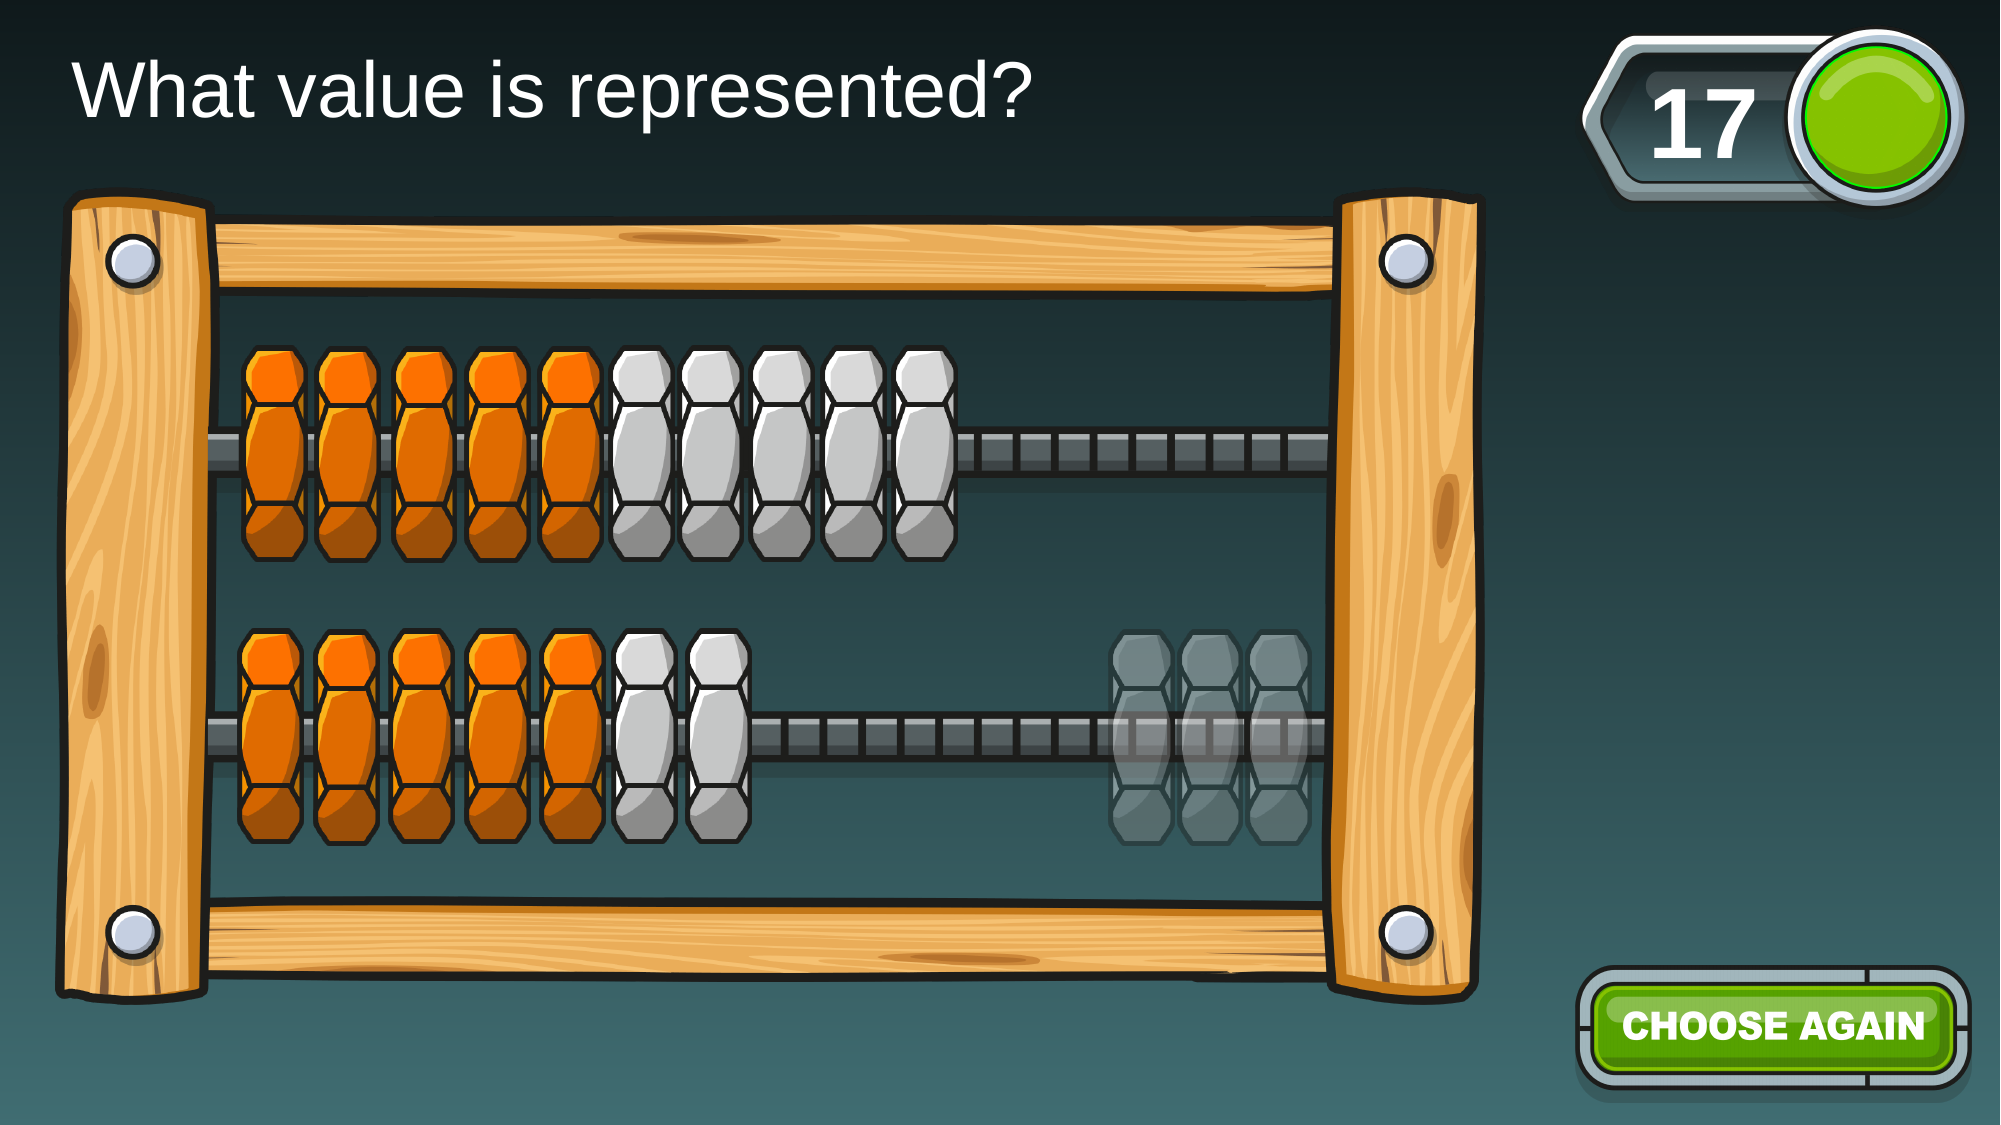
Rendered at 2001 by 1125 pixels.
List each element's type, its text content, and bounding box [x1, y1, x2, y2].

picture [1575, 965, 1972, 1104]
text_box What value is represented? [56, 30, 1059, 182]
picture [55, 187, 1486, 1005]
picture [1575, 25, 1971, 221]
